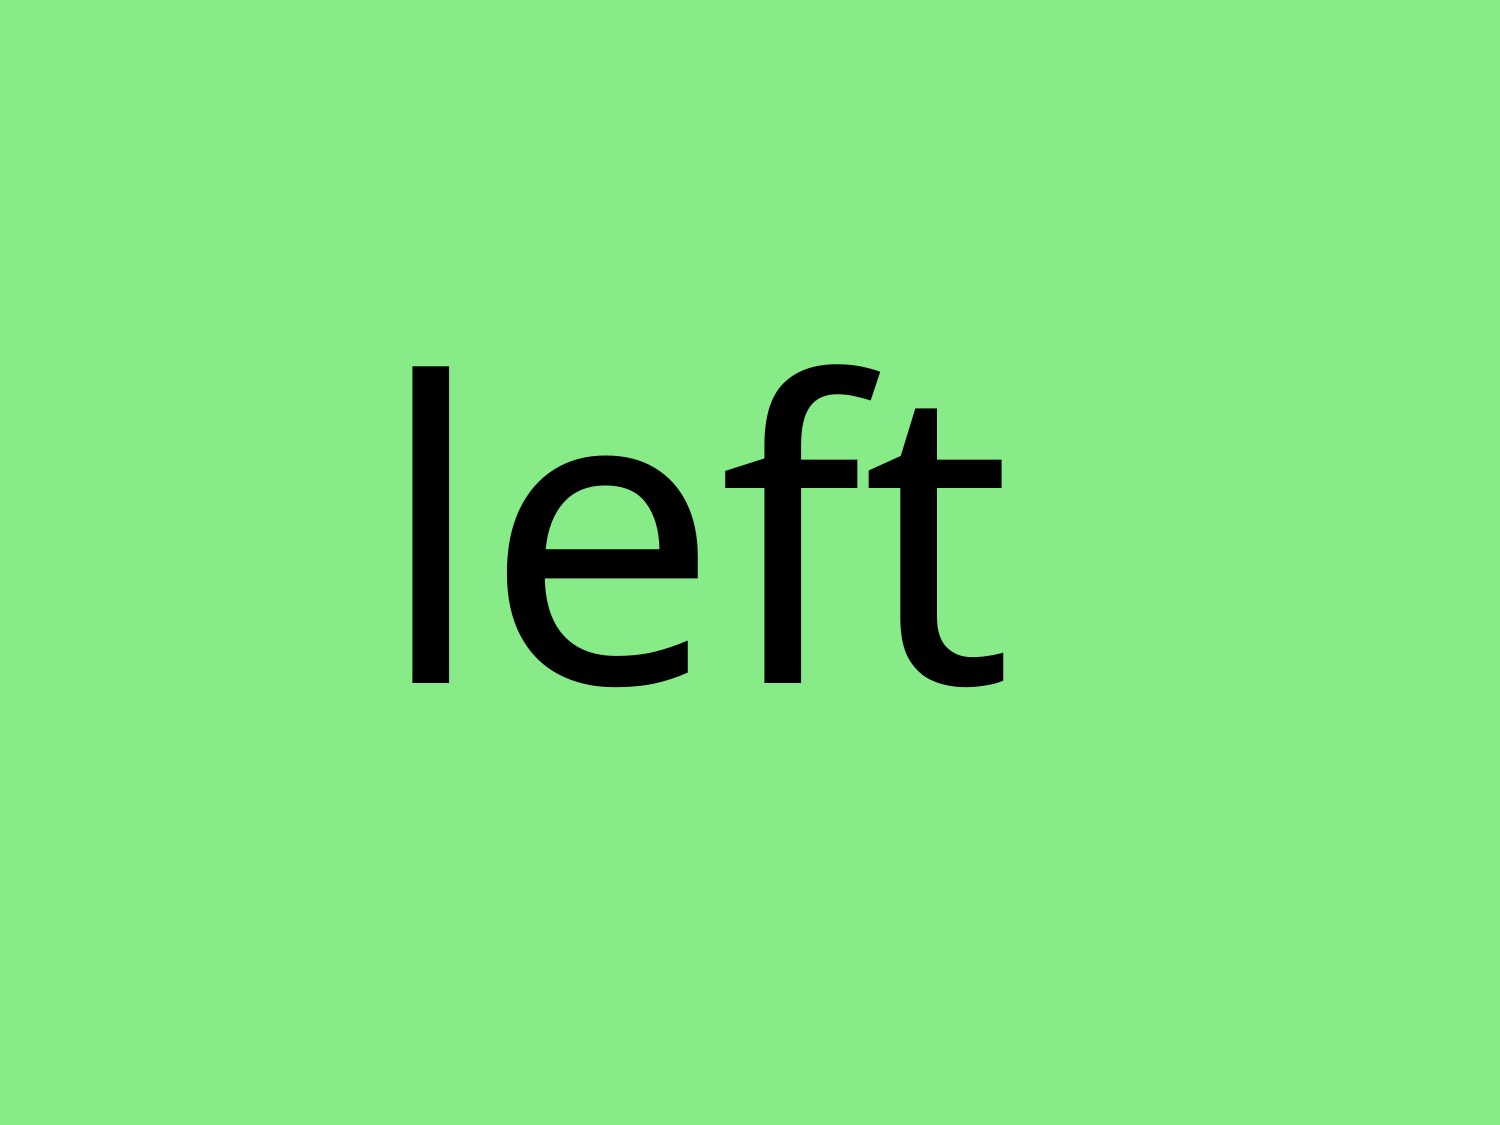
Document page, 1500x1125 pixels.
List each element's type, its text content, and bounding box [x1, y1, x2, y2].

text_box left [41, 259, 1459, 775]
